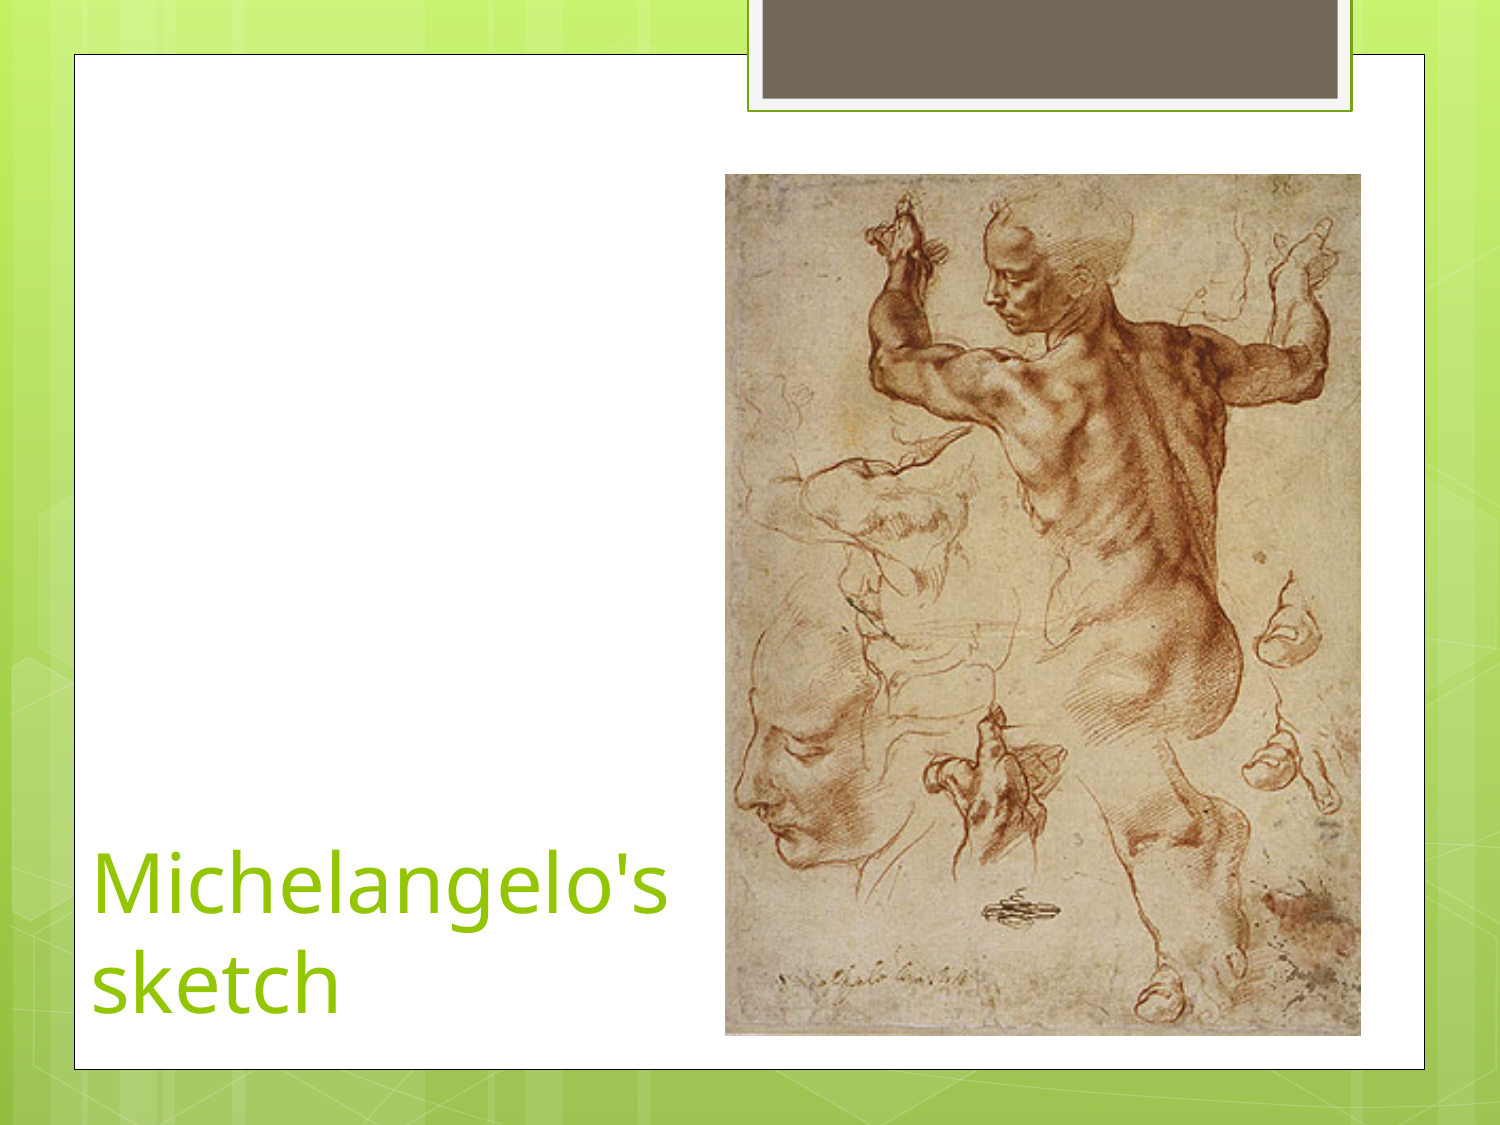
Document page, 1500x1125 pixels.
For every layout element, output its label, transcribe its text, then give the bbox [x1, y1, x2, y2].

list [724, 174, 1361, 1036]
title Michelangelo's sketch [75, 168, 738, 1038]
